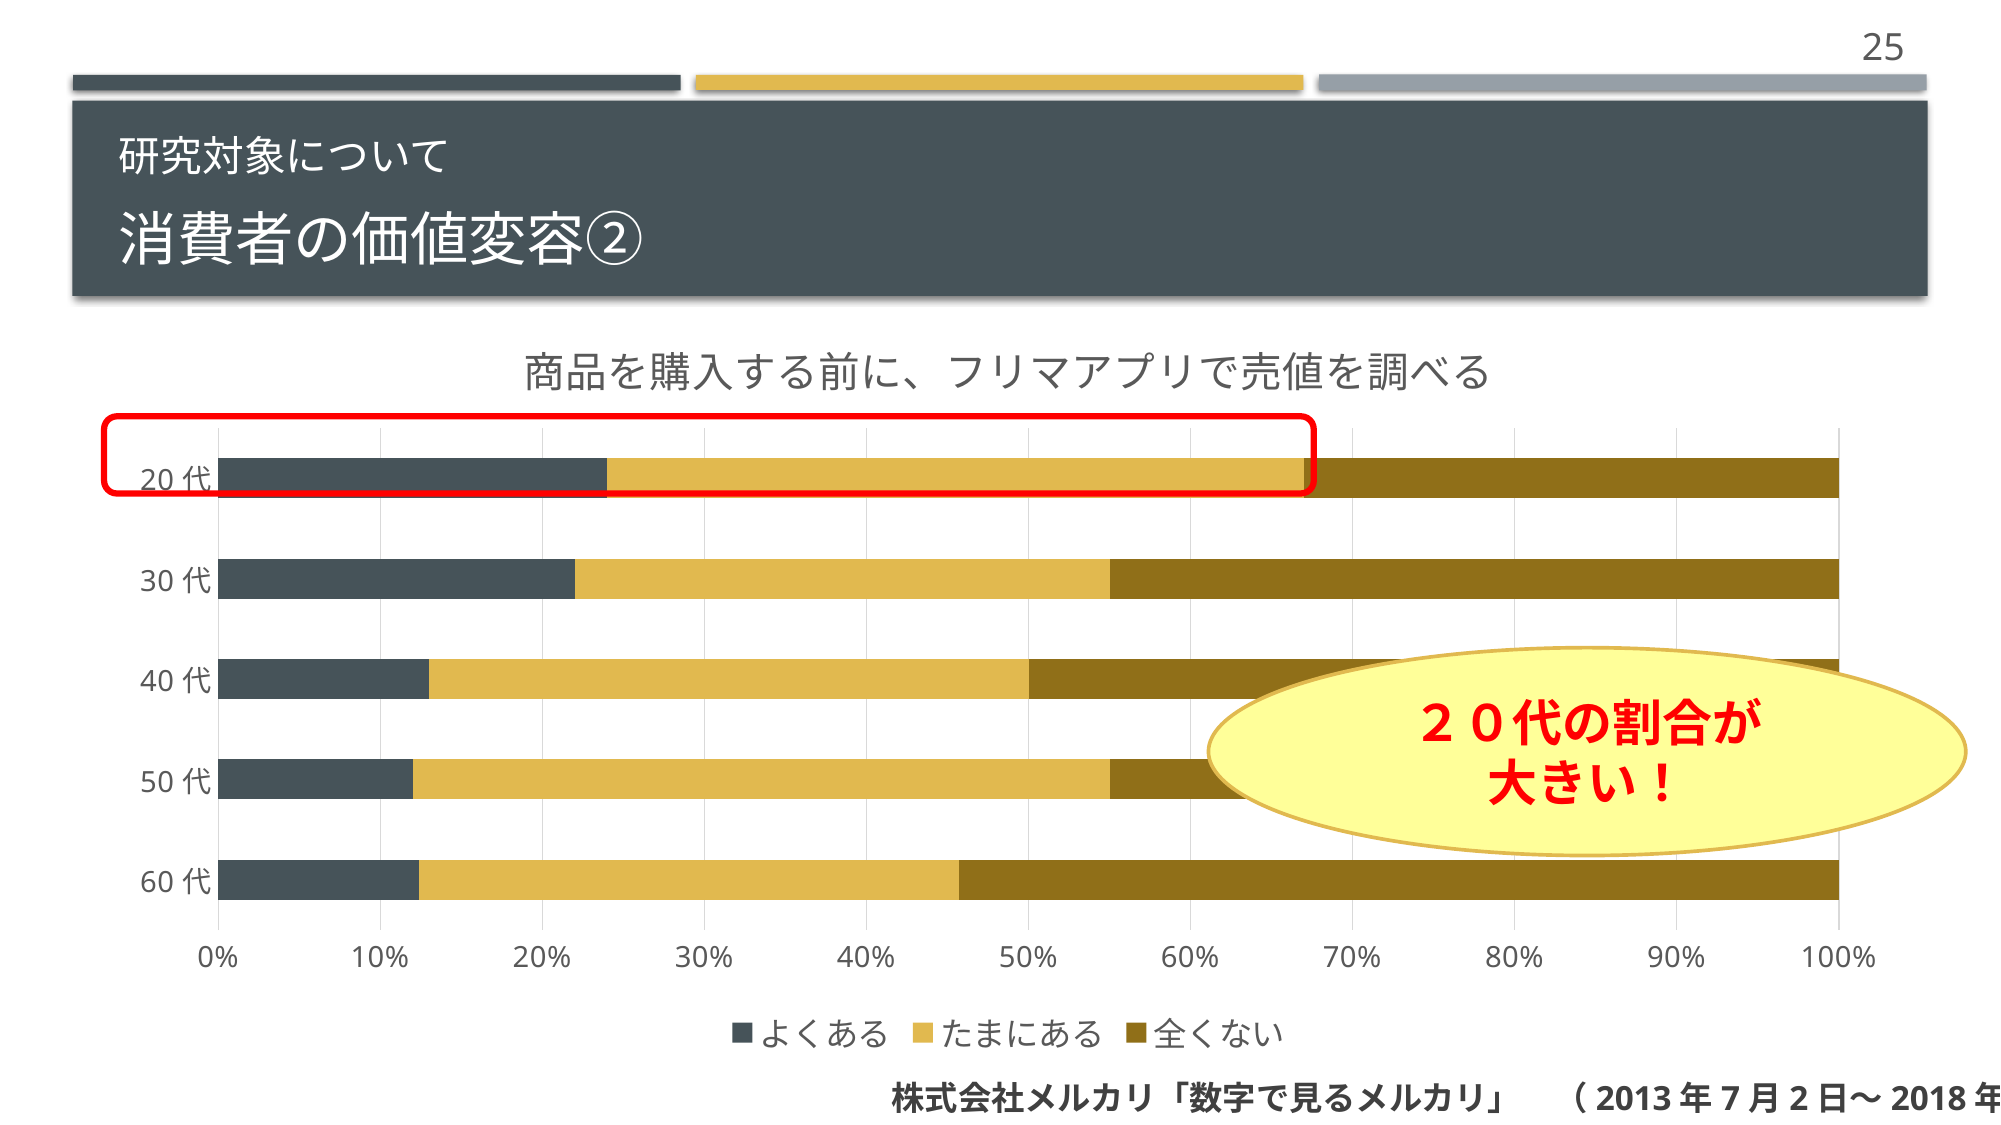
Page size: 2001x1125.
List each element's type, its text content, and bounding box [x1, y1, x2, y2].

text_box [431, 197, 850, 264]
text_box 研究対象について [103, 122, 522, 188]
slide_number 25 [1747, 19, 1920, 79]
text_box ２０代の割合が 大きい！ [1921, 700, 1968, 803]
chart [103, 303, 1914, 1064]
text_box 株式会社メルカリ「数字で見るメルカリ」 （2013年7月2日～2018年4月30日） [876, 1069, 2000, 1125]
title 消費者の価値変容② [104, 113, 1914, 280]
